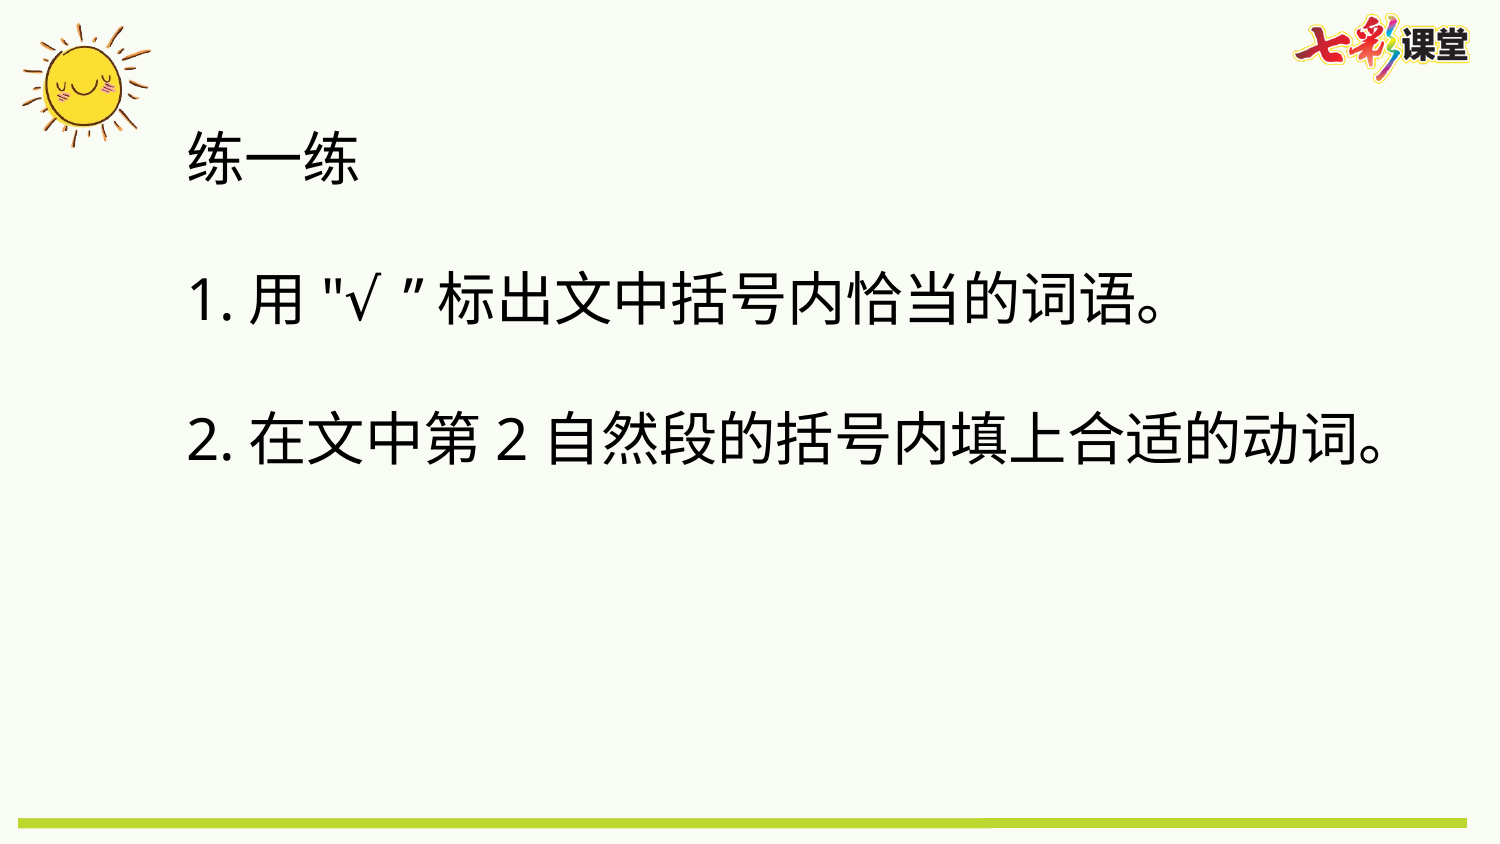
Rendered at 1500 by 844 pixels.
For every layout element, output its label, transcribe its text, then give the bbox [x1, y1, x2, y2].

picture [0, 0, 173, 172]
picture [1291, 9, 1472, 87]
text_box 练一练 1.用"√”标出文中括号内恰当的词语。 2.在文中第2自然段的括号内填上合适的动词。 [171, 114, 1500, 690]
picture [18, 771, 1467, 844]
